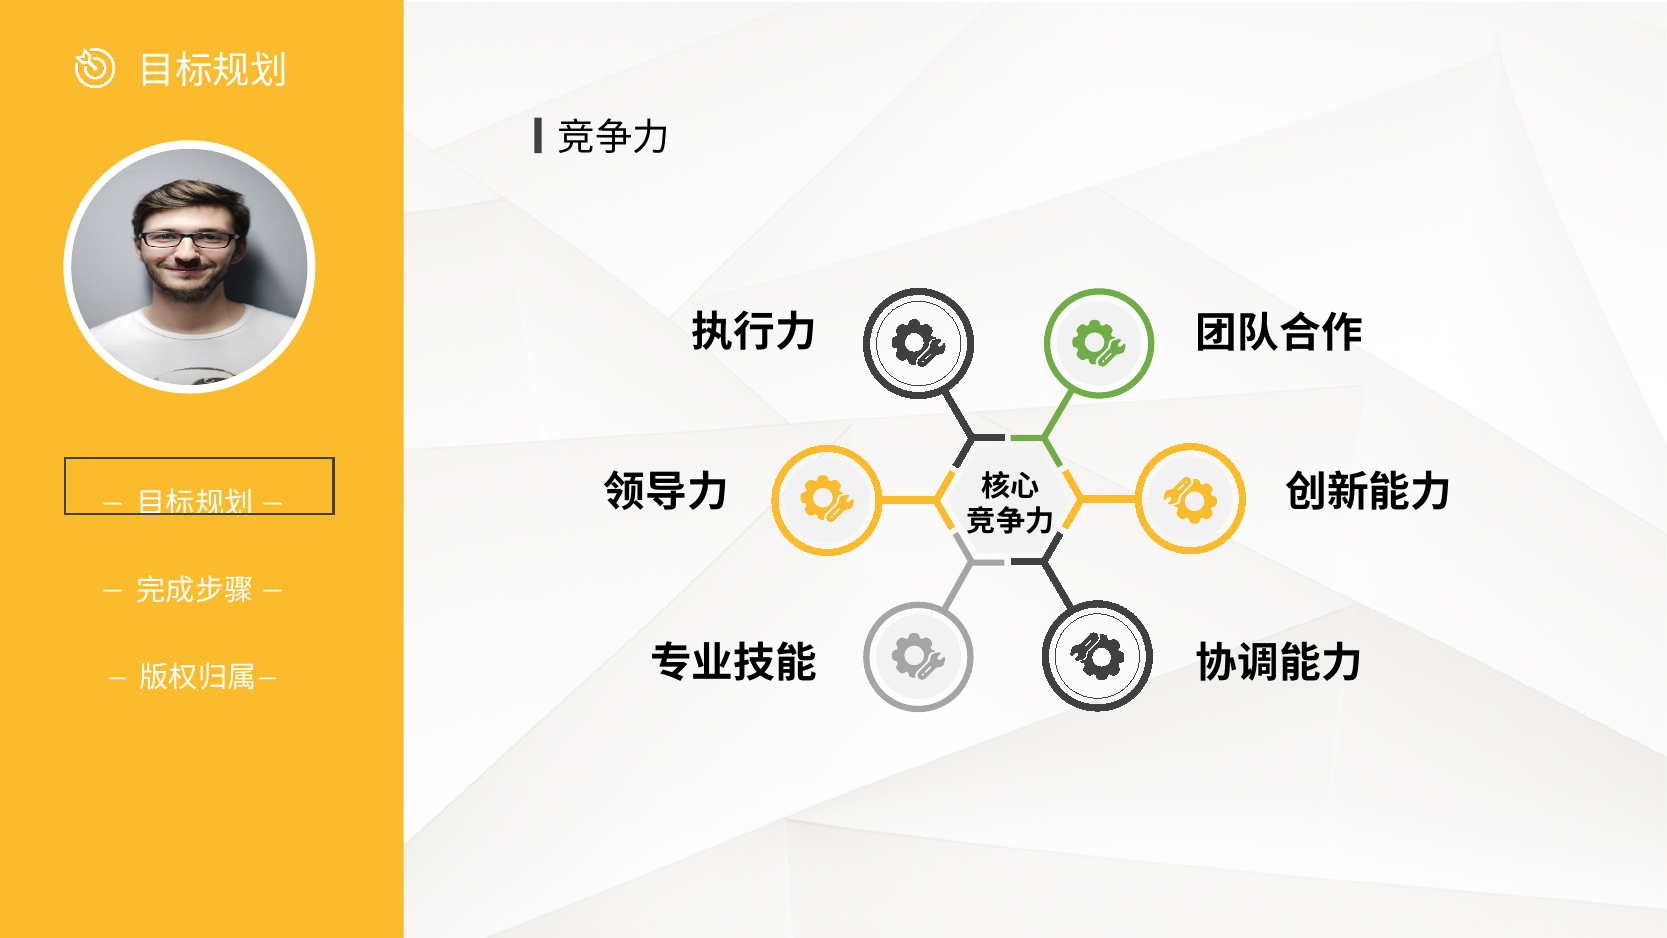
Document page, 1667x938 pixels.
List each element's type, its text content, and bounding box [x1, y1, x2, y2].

text_box 核心 竞争力 [956, 446, 1062, 558]
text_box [534, 105, 687, 166]
text_box 协调能力 [1180, 637, 1525, 685]
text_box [863, 531, 1005, 713]
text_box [771, 445, 956, 556]
picture [71, 148, 308, 385]
text_box [64, 457, 335, 515]
text_box 执行力 [488, 306, 833, 354]
picture [404, 2, 1667, 938]
text_box 团队合作 [1180, 306, 1525, 354]
text_box 专业技能 [488, 605, 833, 717]
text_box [863, 288, 1005, 468]
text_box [1010, 288, 1155, 468]
text_box 领导力 [419, 466, 745, 514]
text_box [1011, 531, 1153, 711]
picture [74, 47, 115, 88]
text_box 创新能力 [1270, 466, 1595, 514]
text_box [1062, 443, 1246, 554]
